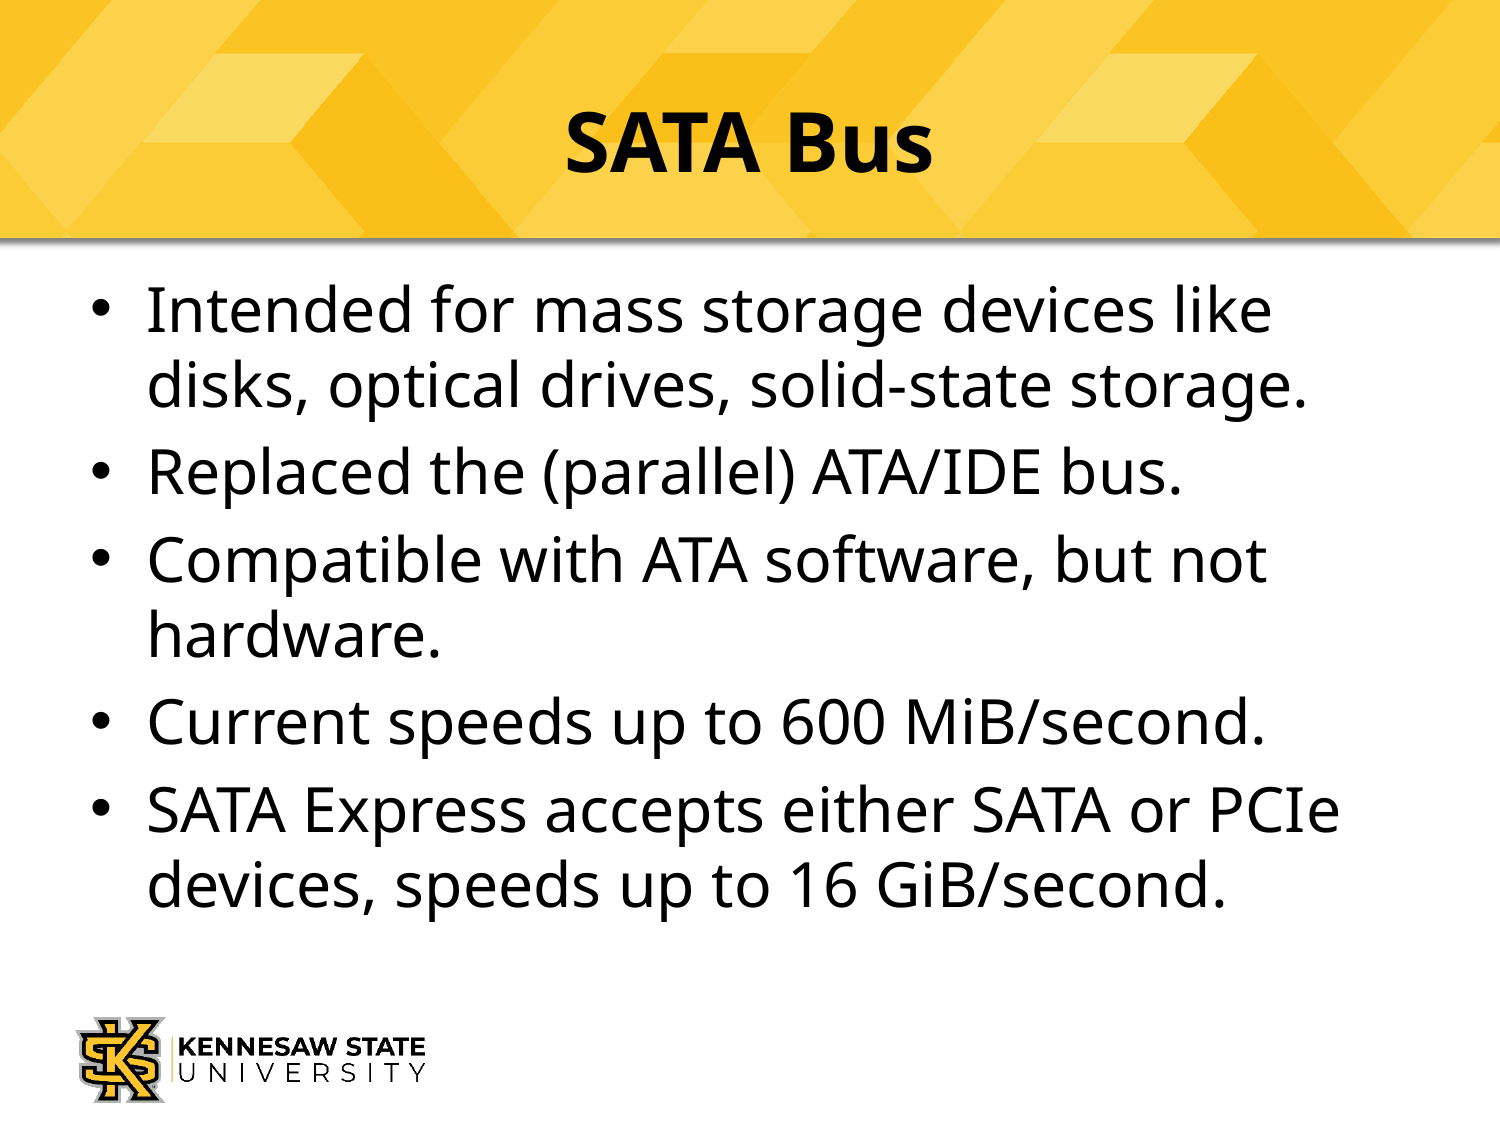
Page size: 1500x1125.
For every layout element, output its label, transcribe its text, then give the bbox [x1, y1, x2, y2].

title SATA Bus [75, 45, 1425, 233]
picture [75, 1017, 425, 1103]
list Intended for mass storage devices like disks, optical drives, solid-state storage. Replaced the (parallel) ATA/IDE bus. Compatible with ATA software, but not hardware. Current speeds up to 600 MiB/second. SATA Express accepts either SATA or PCIe devices, speeds up to 16 GiB/second. [75, 262, 1425, 1005]
picture [0, 0, 1500, 251]
